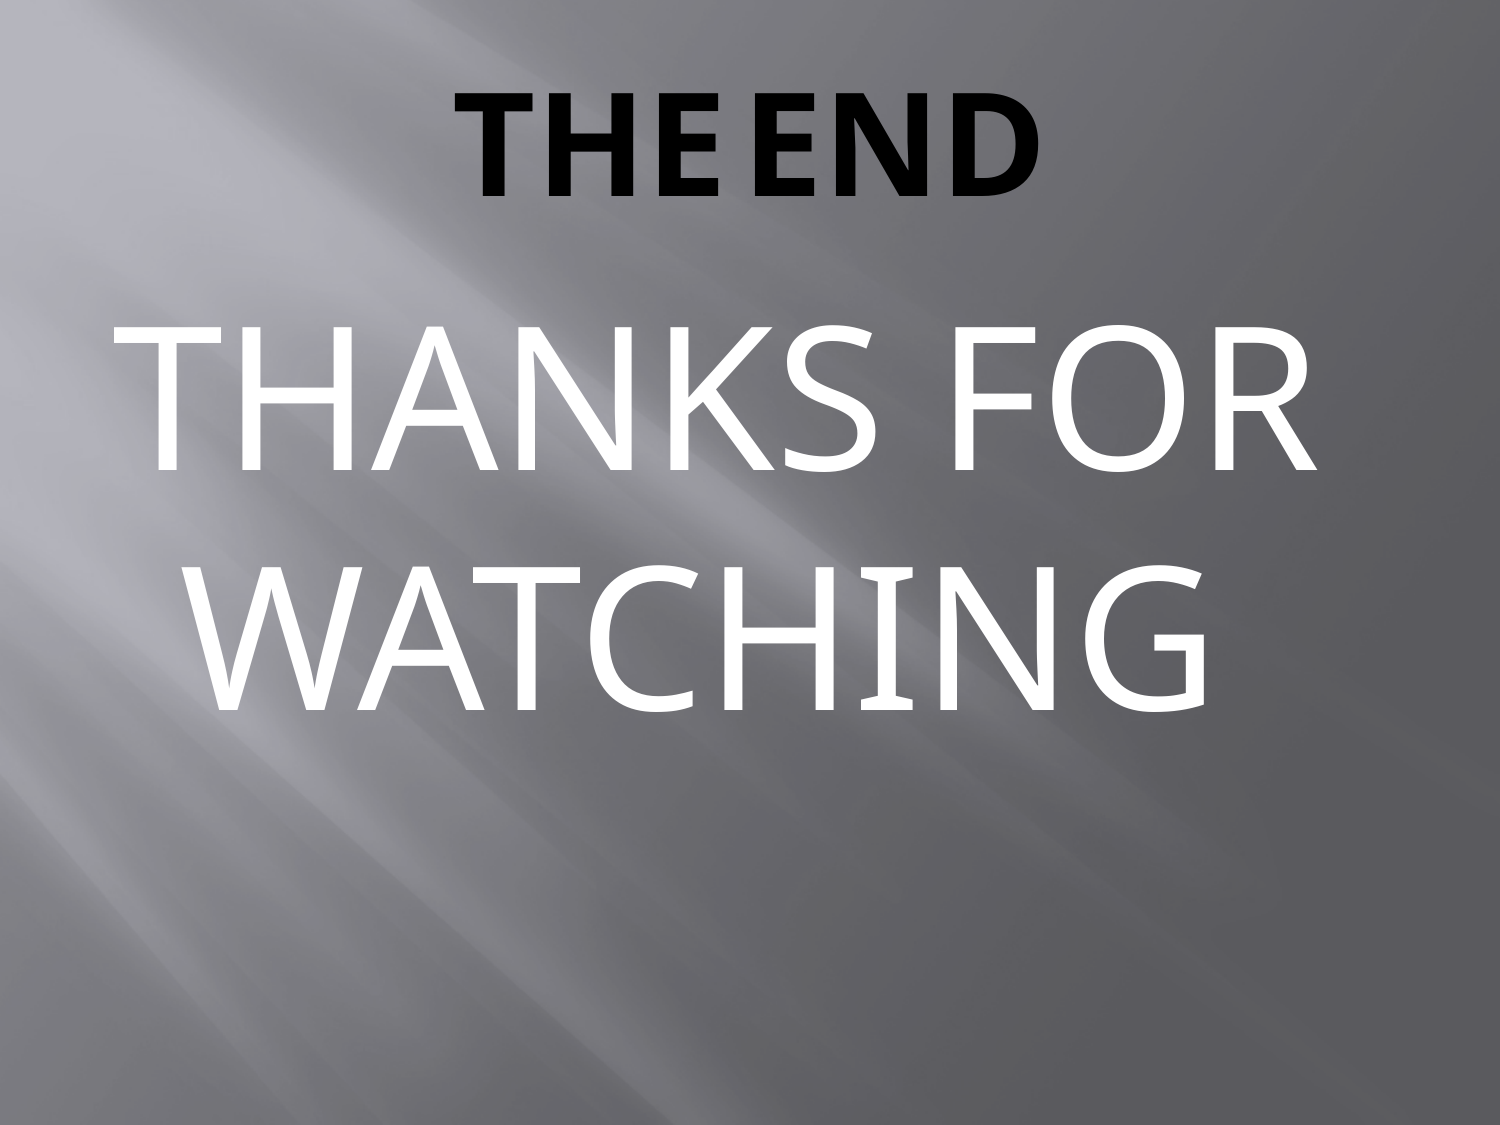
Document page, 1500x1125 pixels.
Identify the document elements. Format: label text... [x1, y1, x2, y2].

title THE END [75, 45, 1425, 233]
list THANKS FOR WATCHING [75, 262, 1425, 1035]
